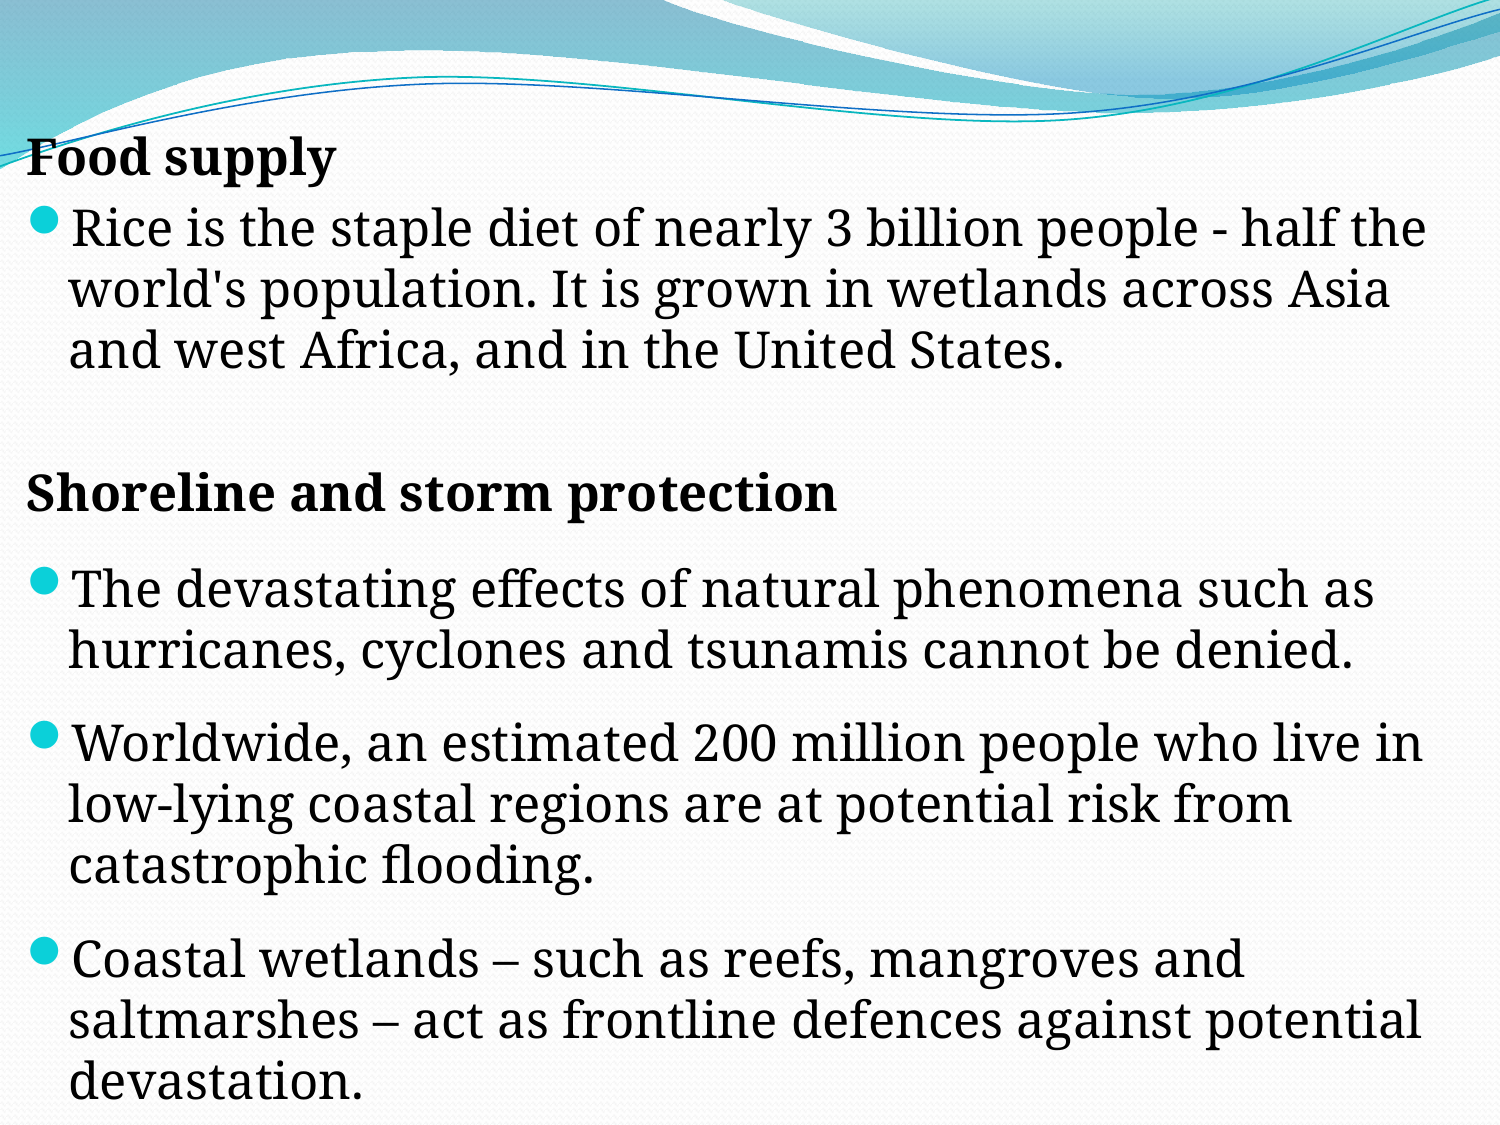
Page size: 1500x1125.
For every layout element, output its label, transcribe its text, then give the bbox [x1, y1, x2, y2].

list Food supply Rice is the staple diet of nearly 3 billion people - half the world's population. It is grown in wetlands across Asia and west Africa, and in the United States. Shoreline and storm protection The devastating effects of natural phenomena such as hurricanes, cyclones and tsunamis cannot be denied. Worldwide, an estimated 200 million people who live in low-lying coastal regions are at potential risk from catastrophic flooding. Coastal wetlands – such as reefs, mangroves and saltmarshes – act as frontline defences against potential devastation. [11, 117, 1500, 1125]
